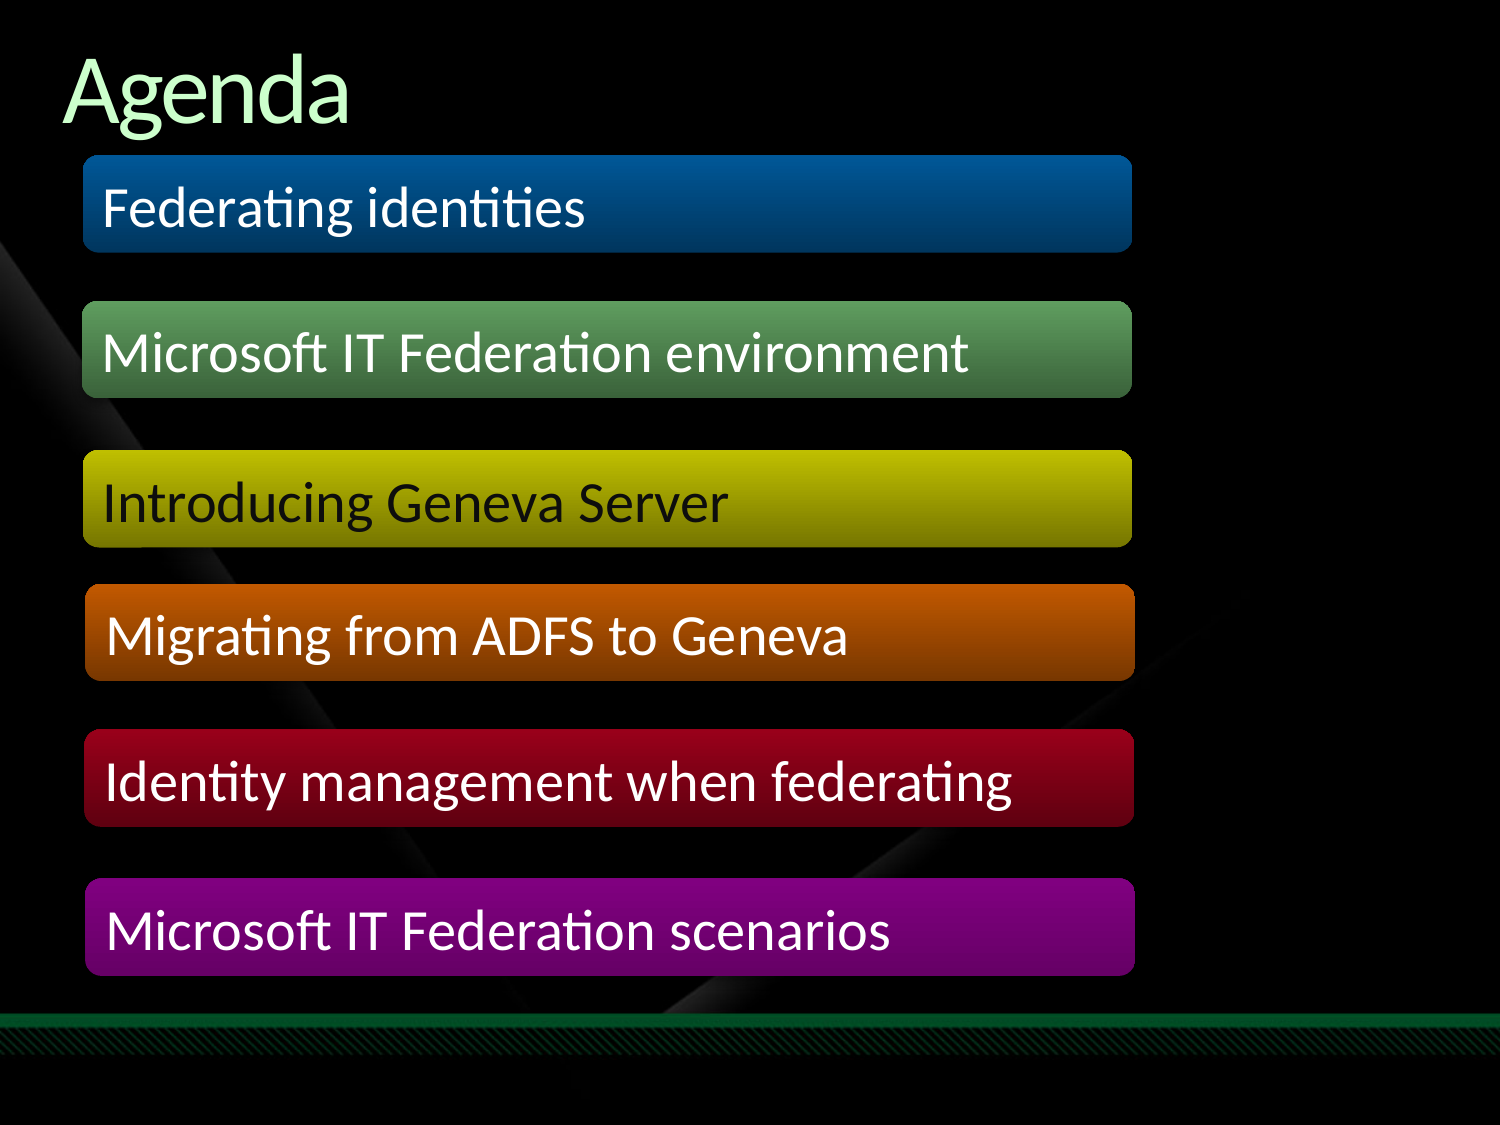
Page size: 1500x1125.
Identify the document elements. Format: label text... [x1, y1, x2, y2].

text_box Microsoft IT Federation scenarios [85, 878, 1136, 976]
text_box Microsoft IT Federation environment [81, 300, 1132, 399]
text_box Introducing Geneva Server [82, 450, 1133, 548]
text_box Identity management when federating [84, 729, 1135, 827]
picture [0, 0, 1500, 1125]
title Agenda [62, 37, 1438, 147]
text_box Federating identities [82, 155, 1133, 253]
text_box Migrating from ADFS to Geneva [85, 583, 1136, 682]
